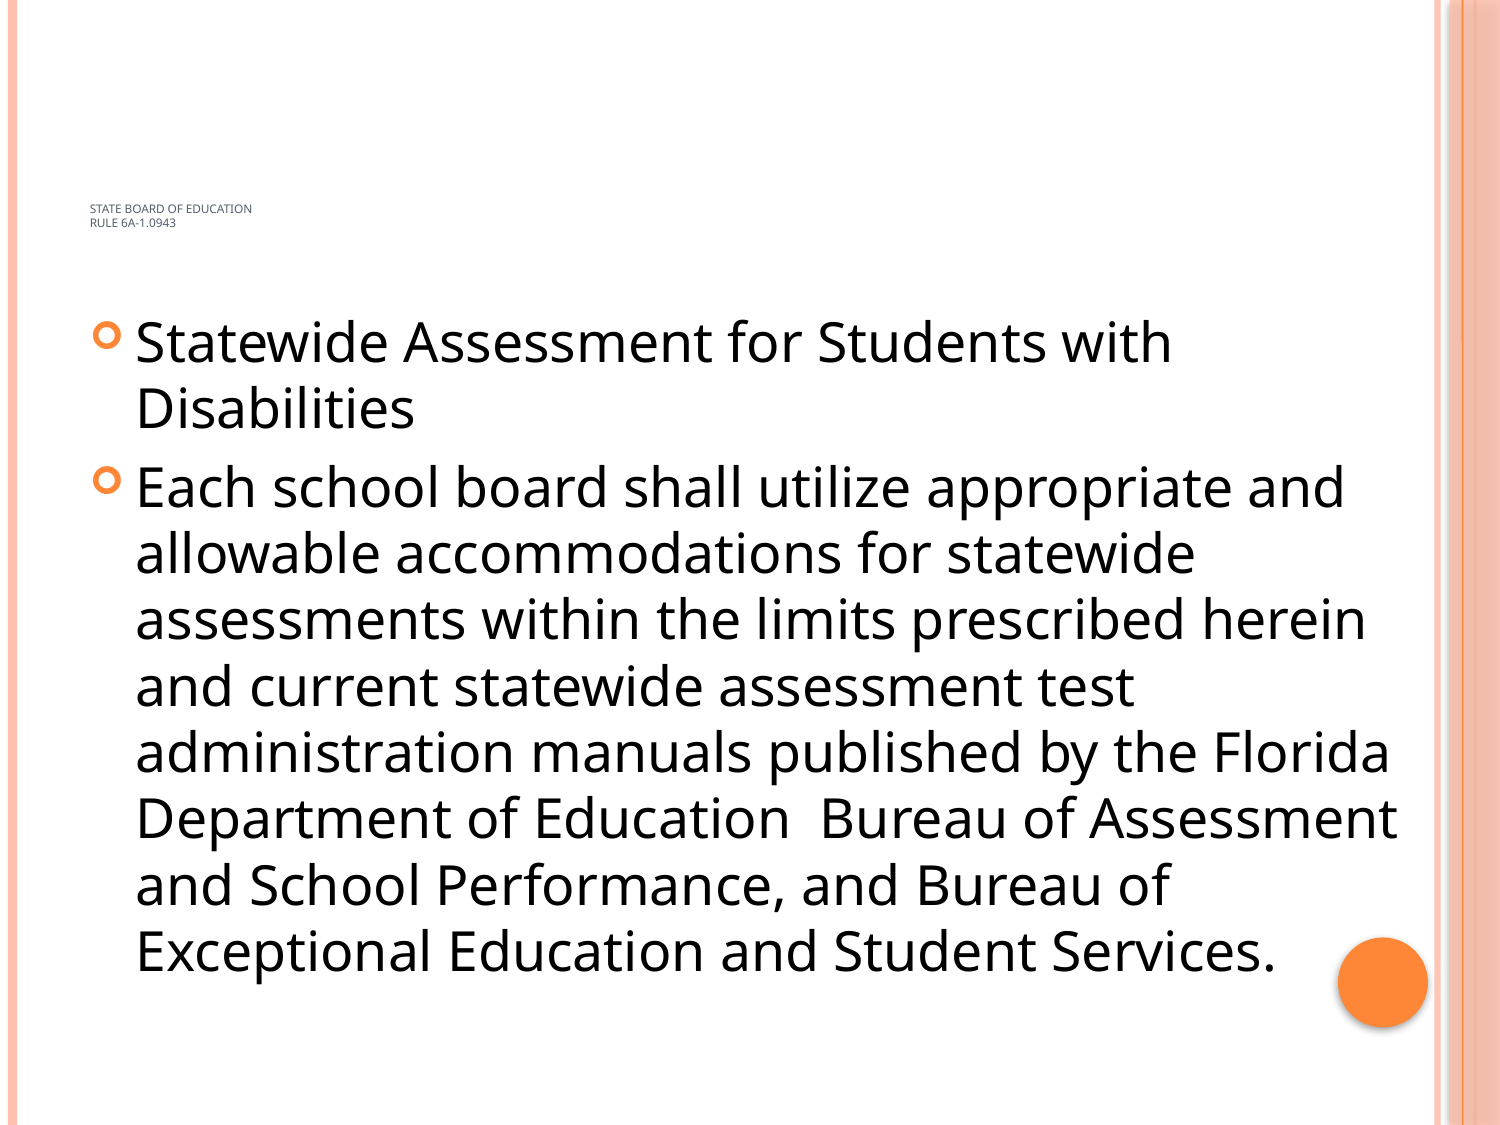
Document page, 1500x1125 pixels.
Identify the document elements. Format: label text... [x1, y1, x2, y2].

list Statewide Assessment for Students with Disabilities Each school board shall utilize appropriate and allowable accommodations for statewide assessments within the limits prescribed herein and current statewide assessment test administration manuals published by the Florida Department of Education Bureau of Assessment and School Performance, and Bureau of Exceptional Education and Student Services. [75, 299, 1425, 1005]
title State Board of Education Rule 6A-1.0943 [75, 50, 1425, 238]
